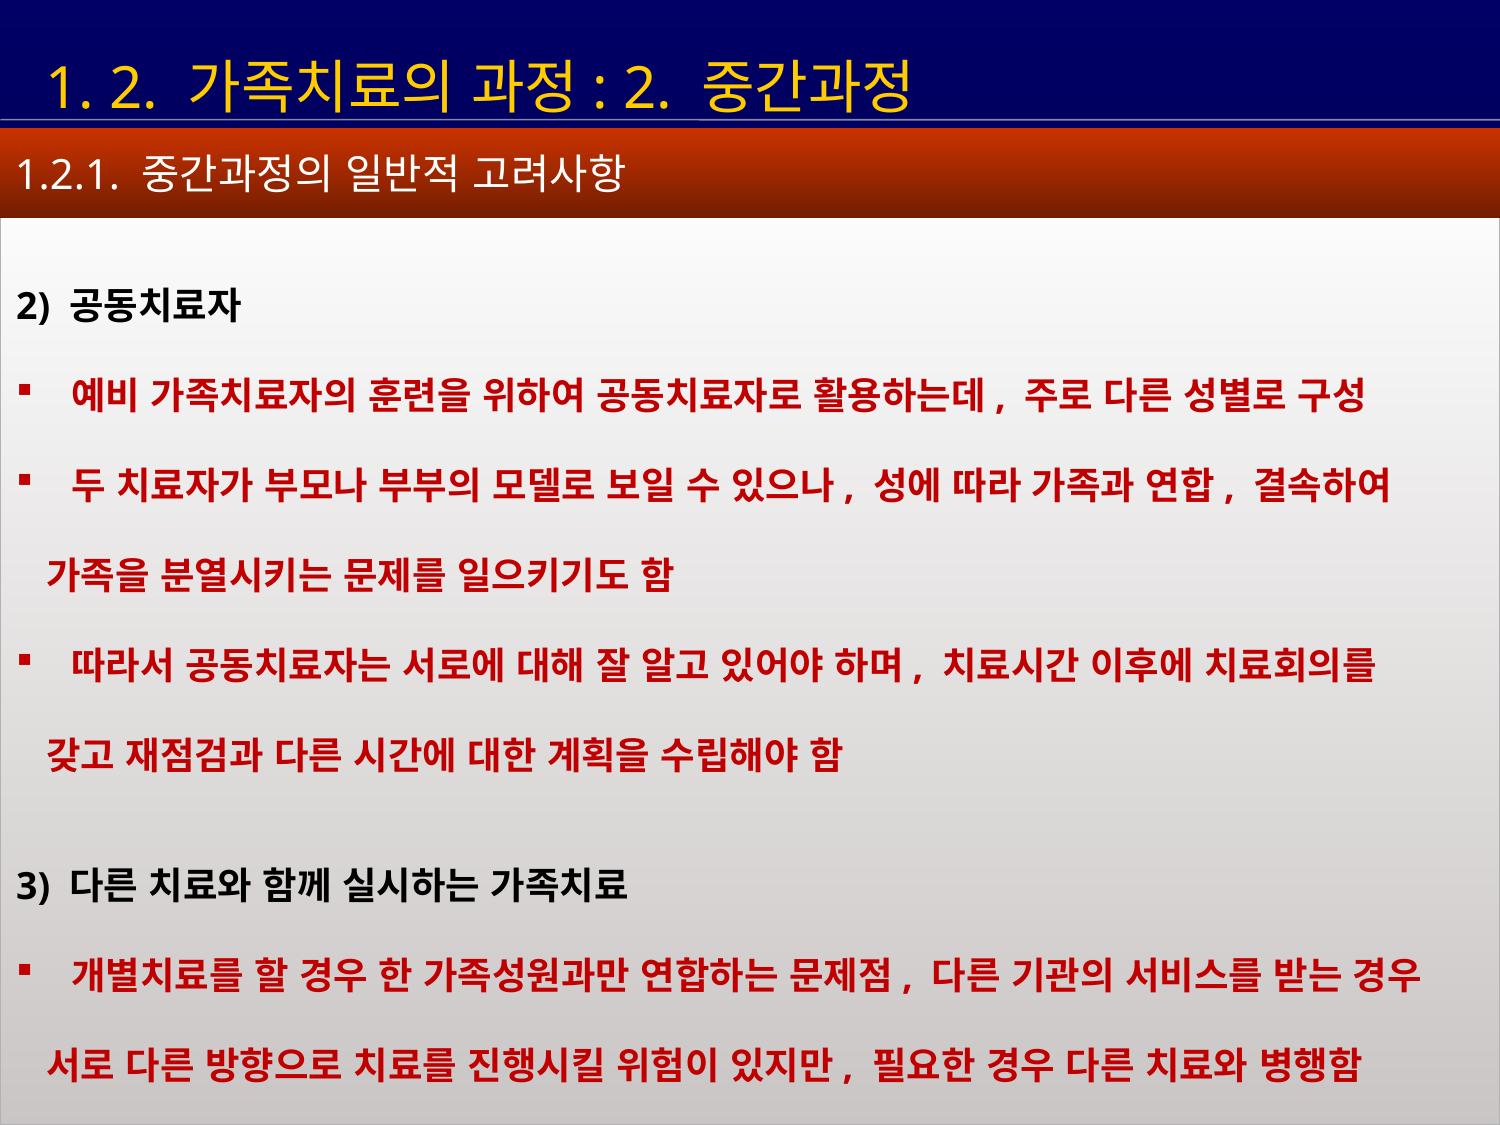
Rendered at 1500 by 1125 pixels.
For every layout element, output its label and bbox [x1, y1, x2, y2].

text_box [0, 42, 1500, 1125]
